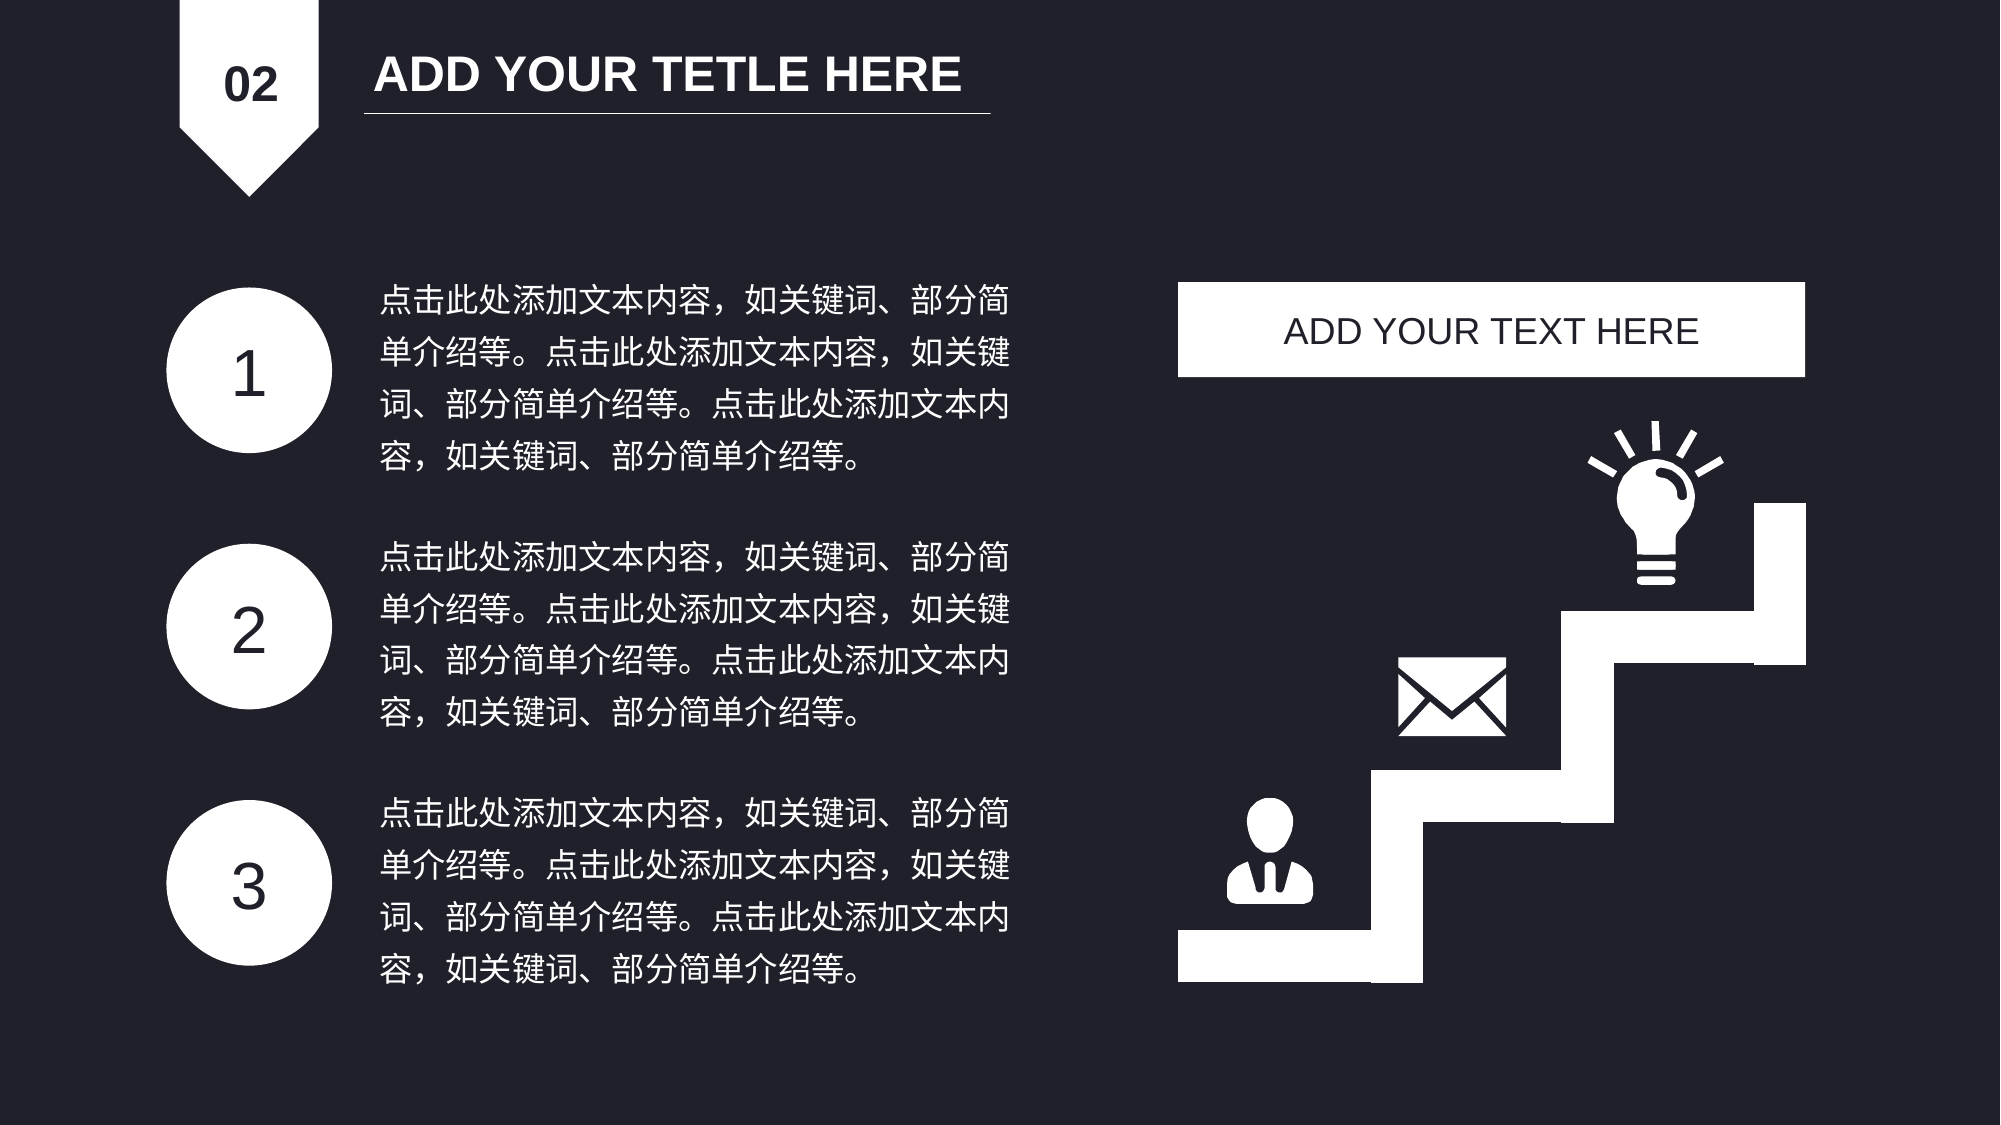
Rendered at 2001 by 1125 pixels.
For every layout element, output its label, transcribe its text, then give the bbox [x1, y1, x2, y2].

text_box 3 [165, 798, 334, 967]
text_box 1 [165, 286, 334, 455]
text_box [1587, 421, 1724, 585]
text_box 2 [165, 542, 334, 711]
text_box 点击此处添加文本内容，如关键词、部分简单介绍等。点击此处添加文本内容，如关键词、部分简单介绍等。点击此处添加文本内容，如关键词、部分简单介绍等。 [364, 516, 1041, 739]
text_box 点击此处添加文本内容，如关键词、部分简单介绍等。点击此处添加文本内容，如关键词、部分简单介绍等。点击此处添加文本内容，如关键词、部分简单介绍等。 [364, 260, 1041, 483]
text_box ADD YOUR TEXT HERE [1177, 281, 1806, 378]
text_box 点击此处添加文本内容，如关键词、部分简单介绍等。点击此处添加文本内容，如关键词、部分简单介绍等。点击此处添加文本内容，如关键词、部分简单介绍等。 [364, 772, 1041, 996]
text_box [1178, 502, 1781, 984]
list ADD YOUR TETLE HERE [358, 40, 984, 104]
list 02 [208, 50, 309, 120]
